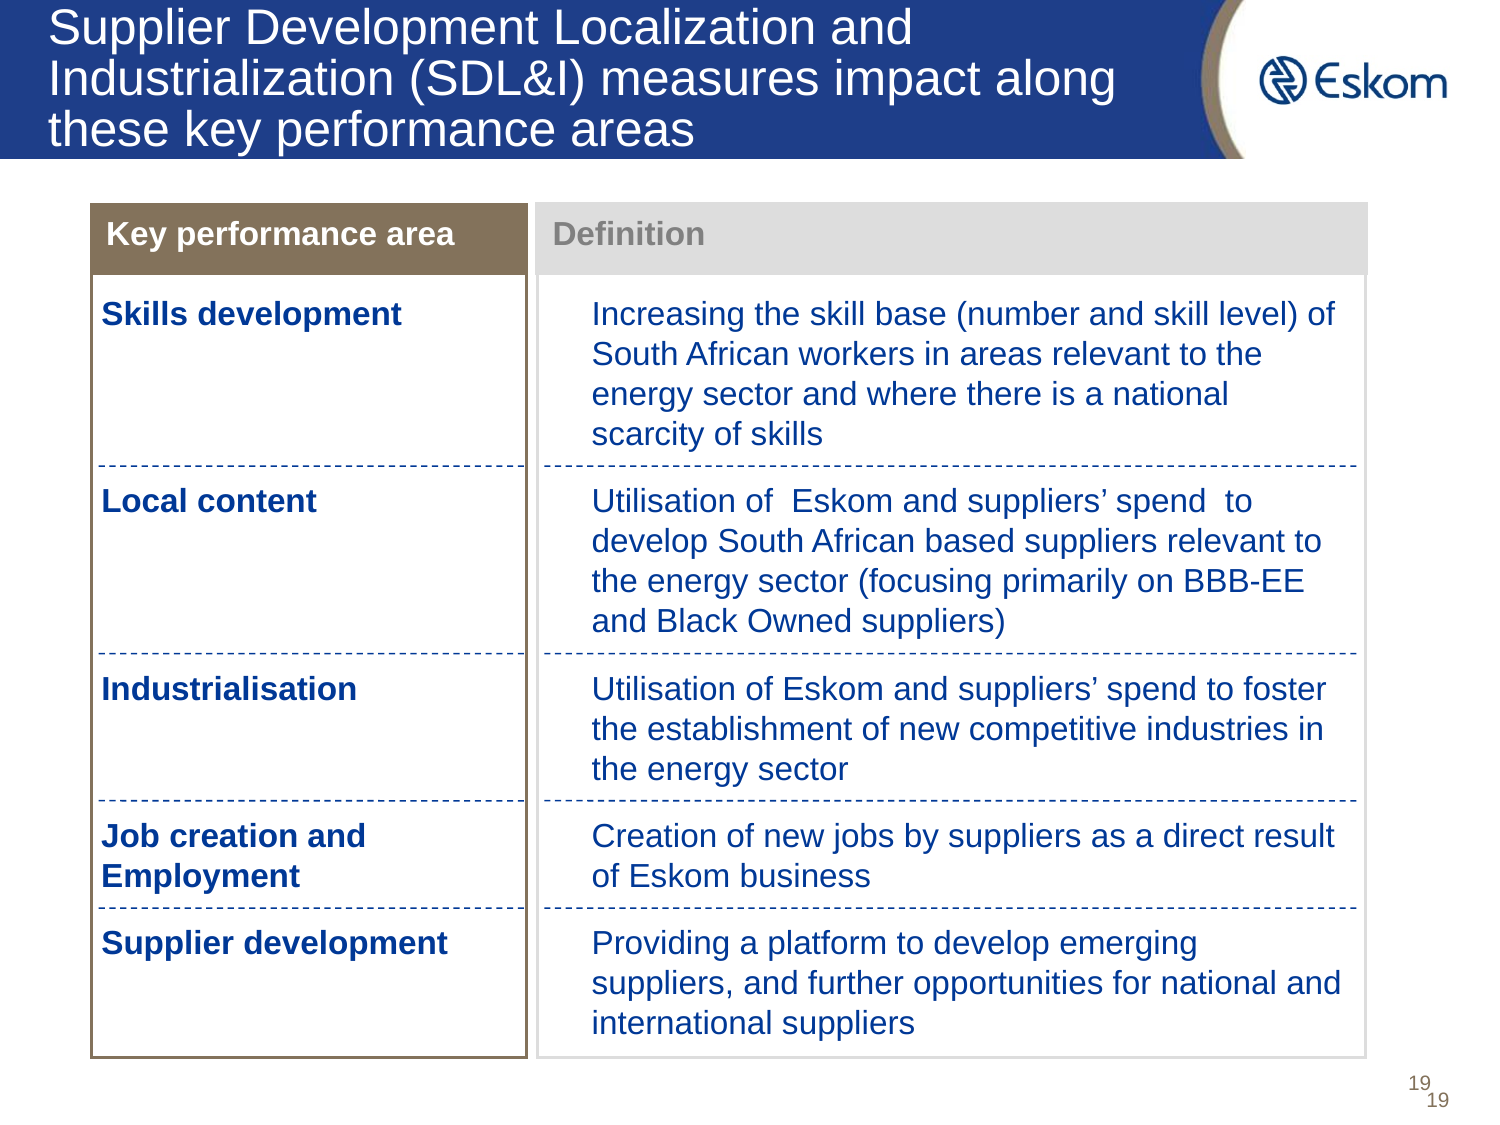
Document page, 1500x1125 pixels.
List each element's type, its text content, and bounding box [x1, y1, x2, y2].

text_box Utilisation of Eskom and suppliers’ spend to develop South African based suppliers relevant to the energy sector (focusing primarily on BBB-EE and Black Owned suppliers) [559, 479, 1344, 640]
text_box 19 [1178, 1086, 1450, 1112]
text_box [537, 274, 1366, 1058]
title Supplier Development Localization and Industrialization (SDL&I) measures impact along these key performance areas [32, 2, 1179, 158]
text_box Increasing the skill base (number and skill level) of South African workers in areas relevant to the energy sector and where there is a national scarcity of skills [559, 292, 1344, 453]
text_box Utilisation of Eskom and suppliers’ spend to foster the establishment of new competitive industries in the energy sector [559, 667, 1344, 788]
text_box Industrialisation [100, 667, 466, 708]
text_box Creation of new jobs by suppliers as a direct result of Eskom business [559, 814, 1344, 895]
text_box Skills development [100, 292, 466, 333]
picture [0, 0, 1246, 159]
picture [1257, 55, 1450, 105]
text_box Local content [100, 479, 466, 520]
text_box Supplier development [100, 921, 466, 962]
text_box Definition [537, 204, 1366, 274]
text_box Job creation and Employment [100, 814, 466, 895]
text_box Key performance area [91, 204, 527, 274]
slide_number 19 [1175, 1058, 1447, 1103]
text_box Providing a platform to develop emerging suppliers, and further opportunities for national and international suppliers [559, 921, 1344, 1050]
text_box [91, 274, 527, 1058]
